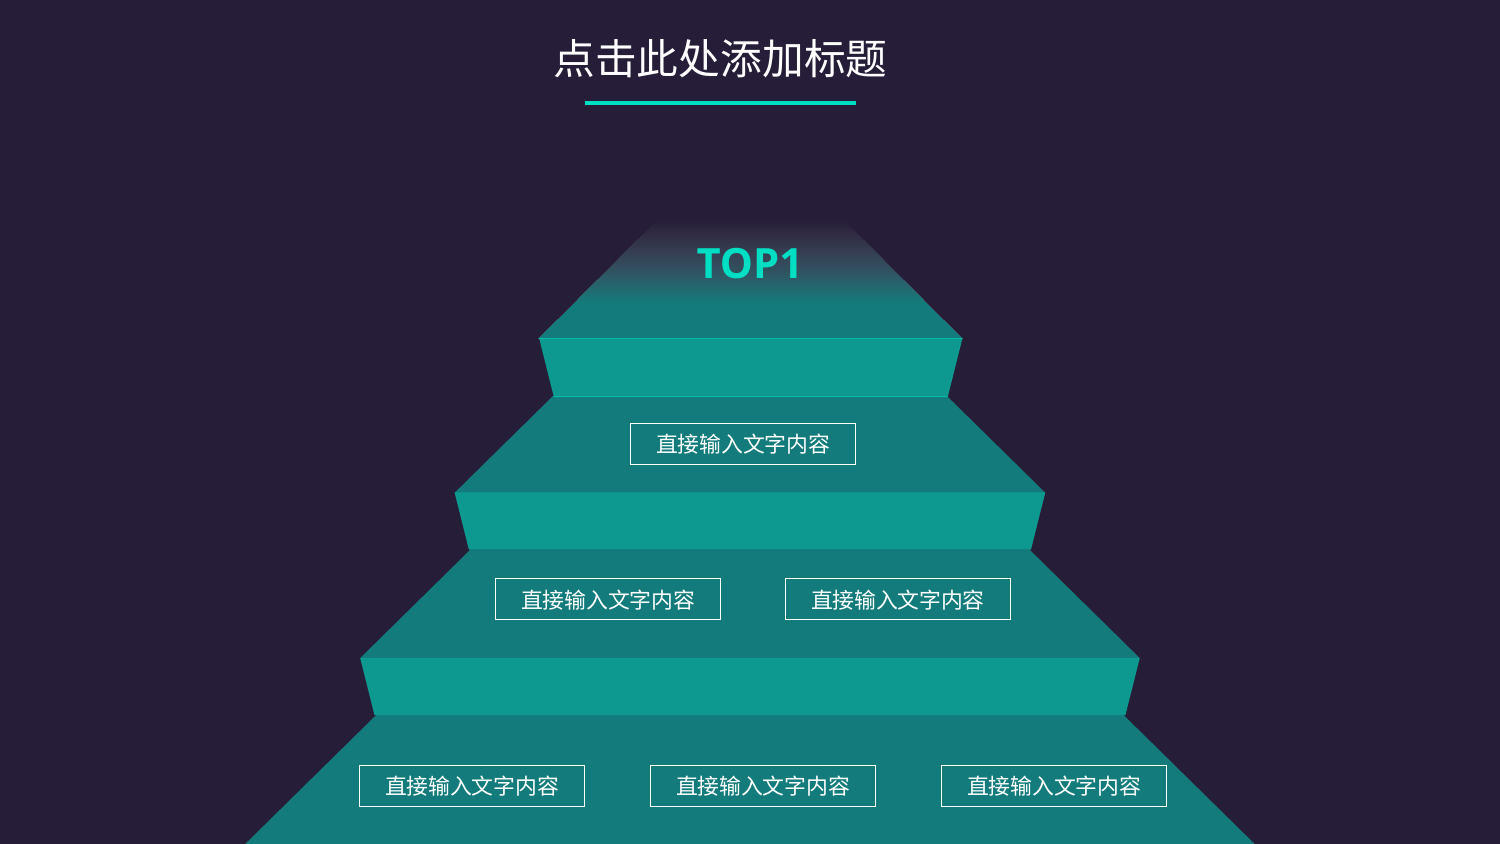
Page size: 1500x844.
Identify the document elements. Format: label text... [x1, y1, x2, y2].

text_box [241, 219, 1259, 844]
text_box 点击此处添加标题 [501, 25, 939, 91]
